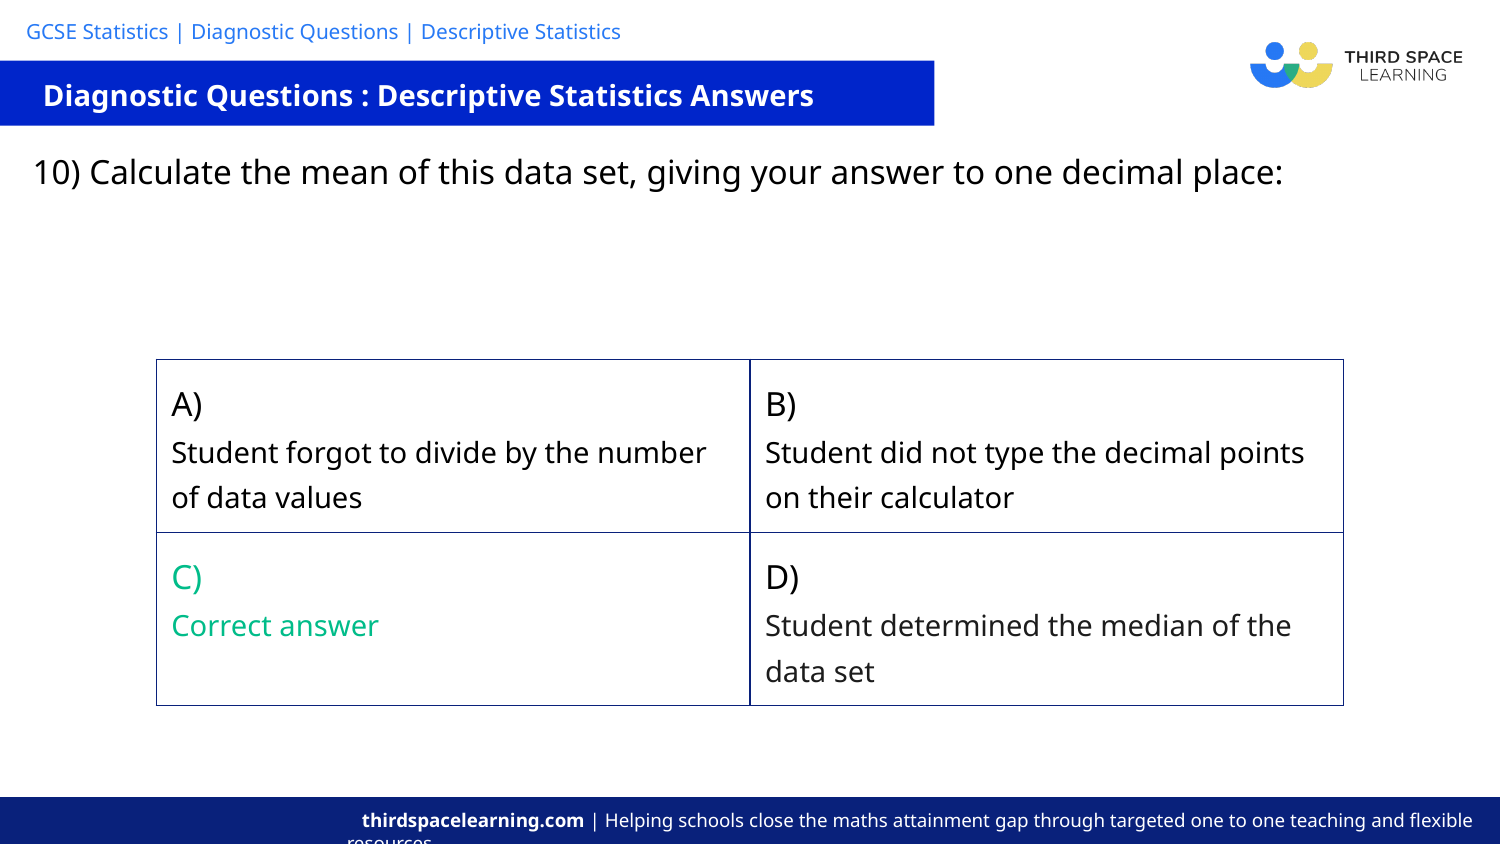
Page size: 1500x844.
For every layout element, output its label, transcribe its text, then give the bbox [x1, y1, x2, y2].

text_box Diagnostic Questions : Descriptive Statistics Answers [27, 61, 880, 127]
picture [1250, 33, 1465, 99]
